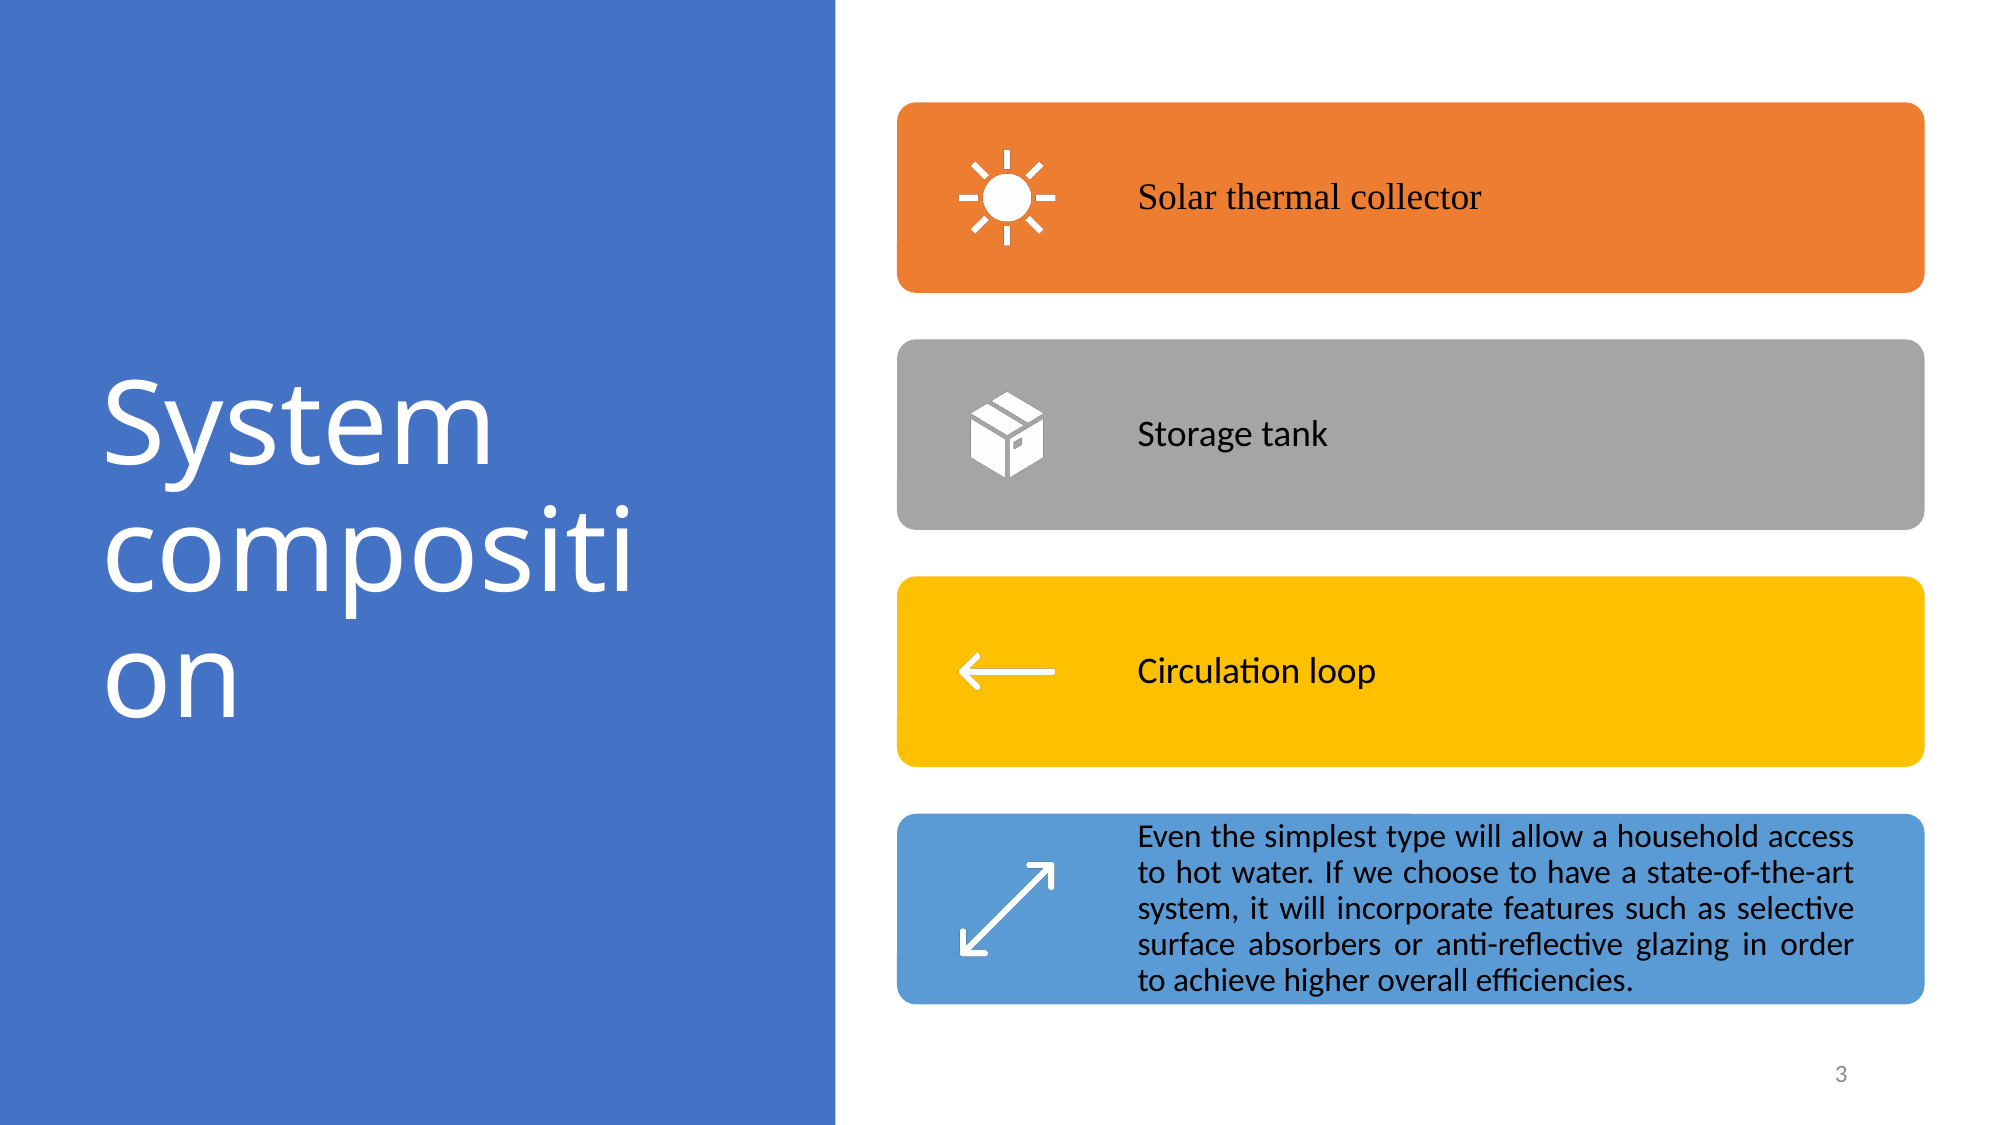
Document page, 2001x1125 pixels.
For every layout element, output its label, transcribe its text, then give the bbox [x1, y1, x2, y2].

text_box [0, 0, 836, 1125]
title System composition [86, 101, 711, 1005]
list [897, 101, 1925, 1005]
slide_number 3 [1412, 1042, 1863, 1103]
